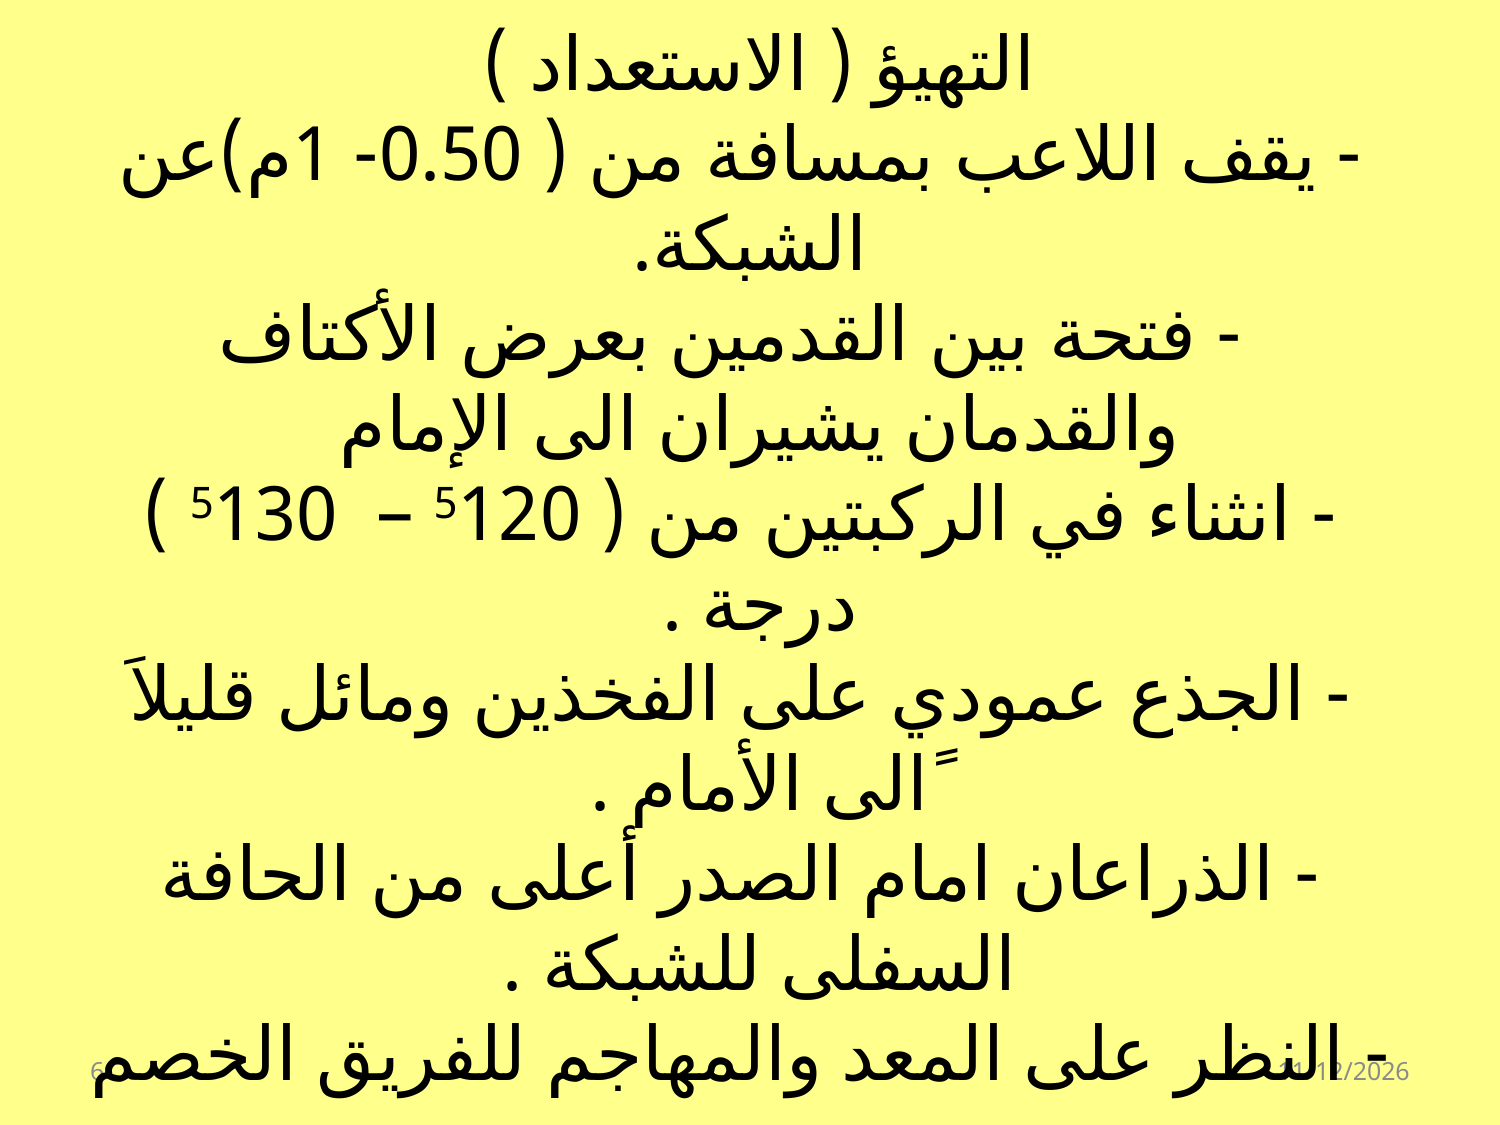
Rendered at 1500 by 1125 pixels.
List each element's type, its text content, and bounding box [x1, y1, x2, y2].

title التهيؤ ( الاستعداد ) - يقف اللاعب بمسافة من ( 0.50- 1م)عن الشبكة. - فتحة بين القدمين بعرض الأكتاف والقدمان يشيران الى الإمام - انثناء في الركبتين من ( 5120 – 5130 ) درجة . - الجذع عمودي على الفخذين ومائل قليلاَ ًالى الأمام . - الذراعان امام الصدر أعلى من الحافة السفلى للشبكة . - النظر على المعد والمهاجم للفريق الخصم [75, 45, 1425, 1067]
slide_number 6 [75, 1042, 425, 1103]
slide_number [1074, 1042, 1425, 1103]
